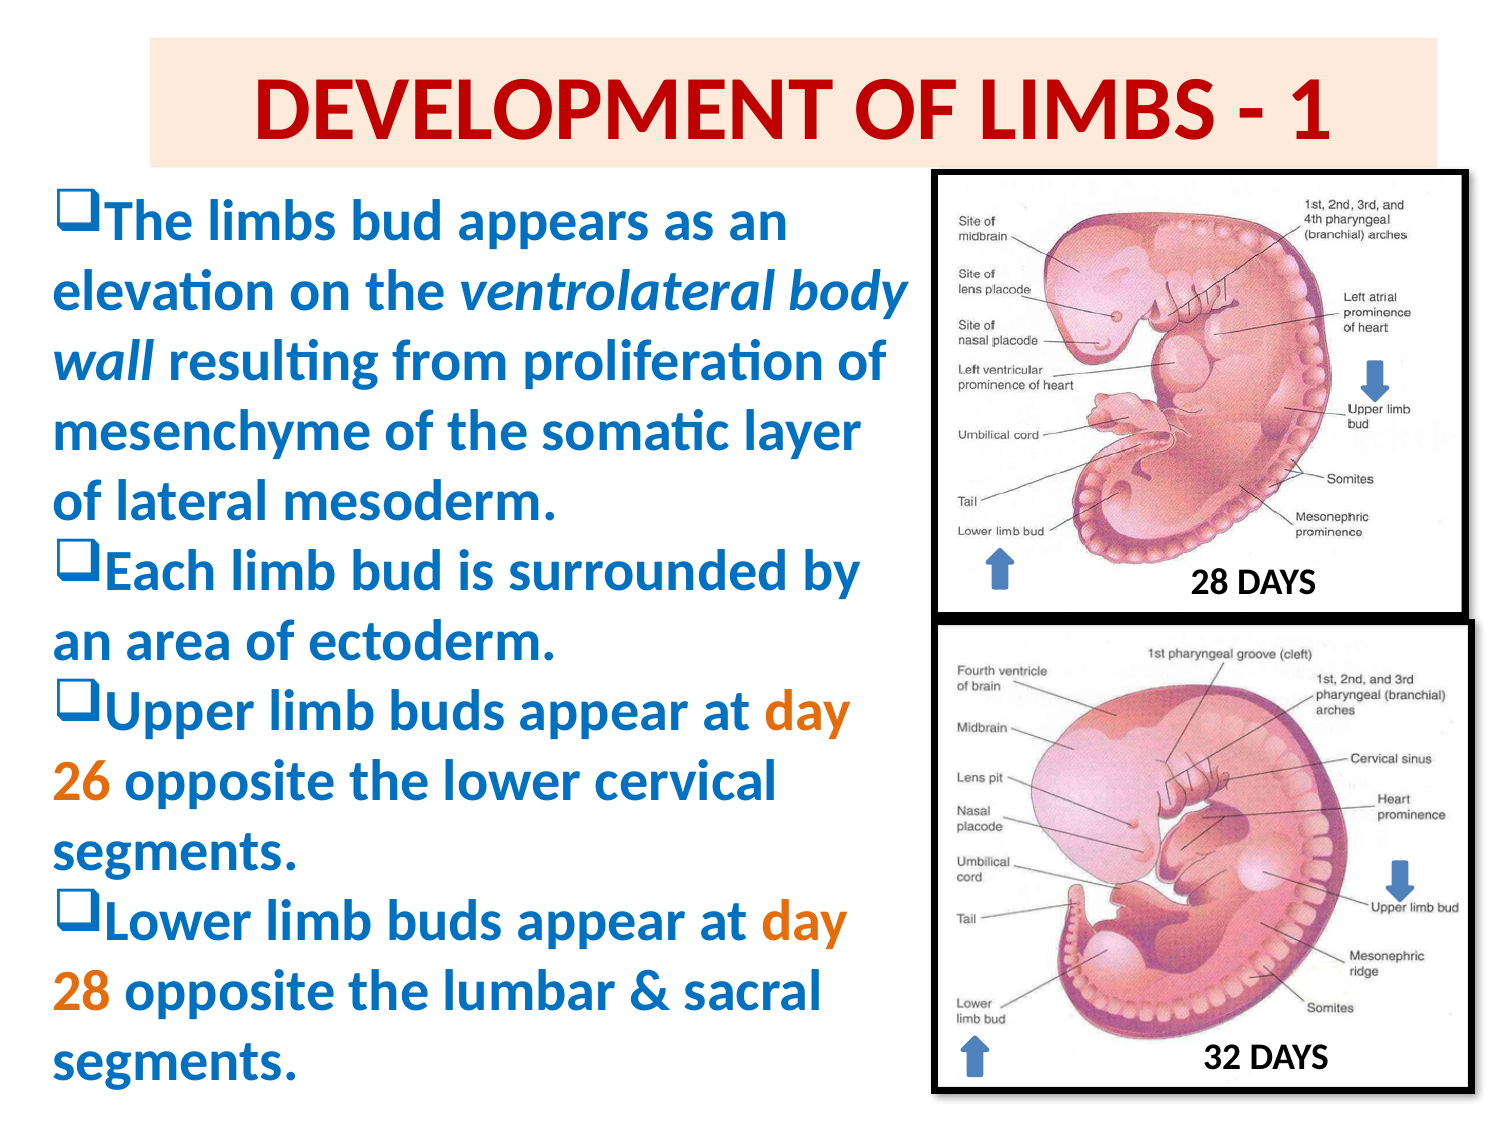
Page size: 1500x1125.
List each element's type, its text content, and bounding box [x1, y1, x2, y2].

title DEVELOPMENT OF LIMBS - 1 [150, 37, 1438, 168]
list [937, 624, 1469, 1088]
text_box The limbs bud appears as an elevation on the ventrolateral body wall resulting from proliferation of mesenchyme of the somatic layer of lateral mesoderm. Each limb bud is surrounded by an area of ectoderm. Upper limb buds appear at day 26 opposite the lower cervical segments. Lower limb buds appear at day 28 opposite the lumbar & sacral segments. [37, 174, 925, 1125]
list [937, 174, 1463, 613]
